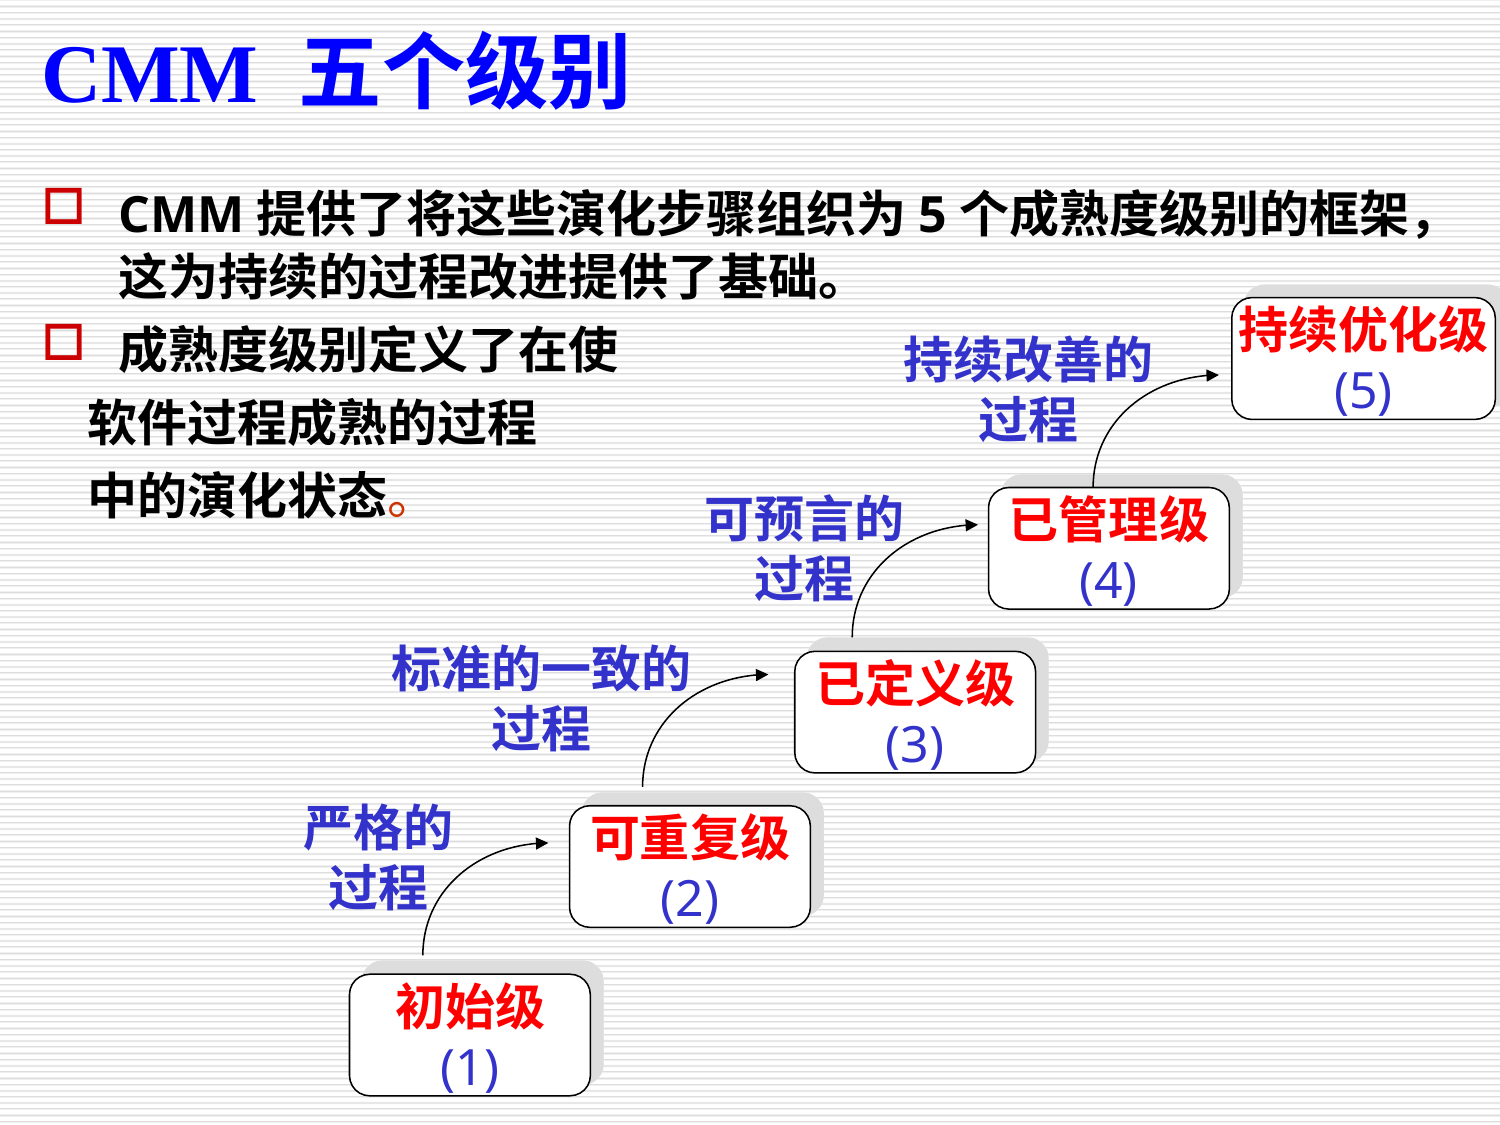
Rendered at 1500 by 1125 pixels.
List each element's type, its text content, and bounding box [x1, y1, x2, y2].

text_box 可预言的 过程 [689, 480, 920, 616]
text_box 持续改善的 过程 [889, 320, 1169, 456]
text_box 已管理级 (4) [988, 487, 1230, 610]
text_box CMM提供了将这些演化步骤组织为5个成熟度级别的框架，这为持续的过程改进提供了基础。 成熟度级别定义了在使 软件过程成熟的过程 中的演化状态。 [26, 172, 1490, 539]
text_box 可重复级 (2) [569, 805, 811, 928]
text_box [852, 519, 979, 638]
text_box 严格的 过程 [289, 789, 469, 925]
text_box 标准的一致的 过程 [376, 630, 707, 765]
picture [0, 0, 1500, 1125]
text_box [422, 837, 549, 956]
text_box [642, 668, 769, 787]
text_box 初始级 (1) [349, 974, 591, 1096]
text_box [1093, 369, 1219, 488]
text_box 已定义级 (3) [794, 651, 1036, 773]
text_box CMM 五个级别 [26, 16, 1490, 123]
text_box 持续优化级 (5) [1231, 297, 1496, 420]
